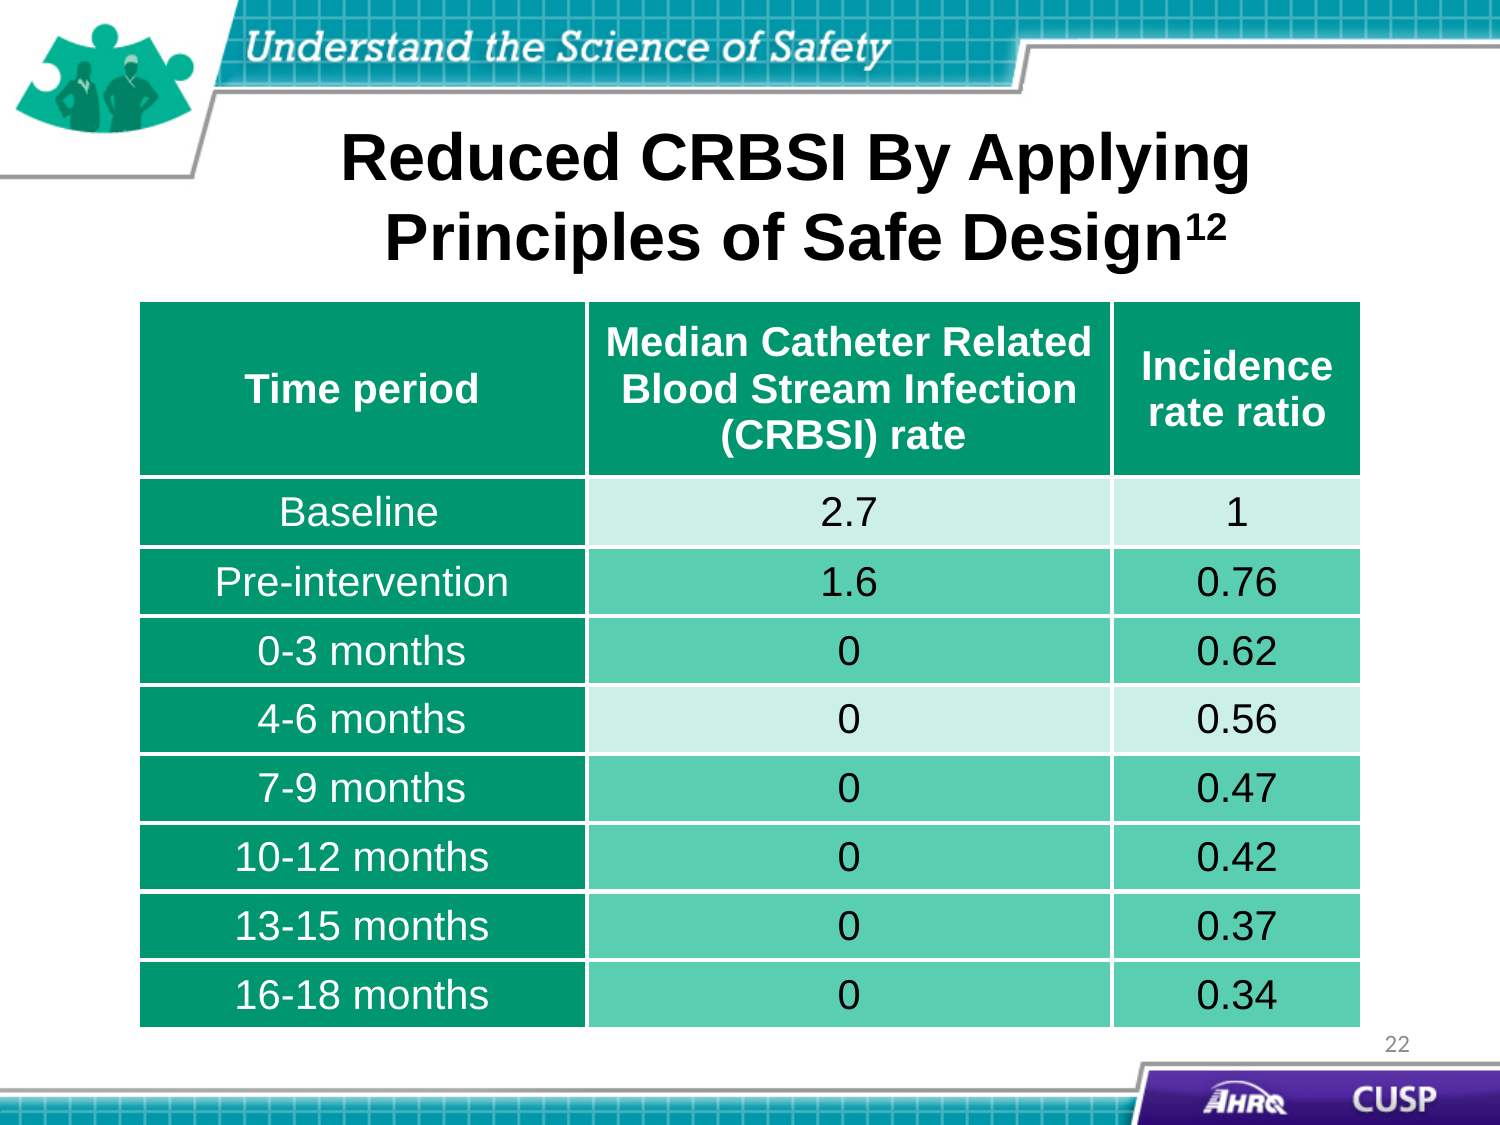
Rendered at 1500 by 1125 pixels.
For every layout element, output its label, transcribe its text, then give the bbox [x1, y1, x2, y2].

table_cell 0 [589, 756, 1110, 821]
table_cell 0.62 [1114, 618, 1360, 683]
table_cell 0.56 [1114, 687, 1360, 752]
table_cell 0.37 [1114, 894, 1360, 958]
table_cell 13-15 months [140, 894, 585, 958]
table_cell 0.42 [1114, 825, 1360, 889]
table_header Time period [140, 302, 585, 475]
table_cell 10-12 months [140, 825, 585, 889]
table_cell Baseline [140, 479, 585, 545]
table_cell 0 [589, 825, 1110, 889]
table_cell 1 [1114, 479, 1360, 545]
title Reduced CRBSI By Applying Principles of Safe Design12 [112, 99, 1500, 288]
table_cell 7-9 months [140, 756, 585, 821]
picture [0, 0, 1500, 1125]
table_cell 0 [589, 894, 1110, 958]
table_cell 0 [589, 962, 1110, 1027]
table_cell 0 [589, 687, 1110, 752]
table_header Median Catheter Related Blood Stream Infection (CRBSI) rate [589, 302, 1110, 475]
table_cell 4-6 months [140, 687, 585, 752]
table_cell 2.7 [589, 479, 1110, 545]
table_cell 0.76 [1114, 549, 1360, 614]
table_cell 16-18 months [140, 962, 585, 1027]
table_cell 0.47 [1114, 756, 1360, 821]
slide_number 22 [1074, 1012, 1425, 1073]
table_cell 1.6 [589, 549, 1110, 614]
table_cell 0-3 months [140, 618, 585, 683]
table_cell Pre-intervention [140, 549, 585, 614]
table_cell 0.34 [1114, 962, 1360, 1012]
table_cell 0 [589, 618, 1110, 683]
table_header Incidence rate ratio [1114, 302, 1360, 475]
